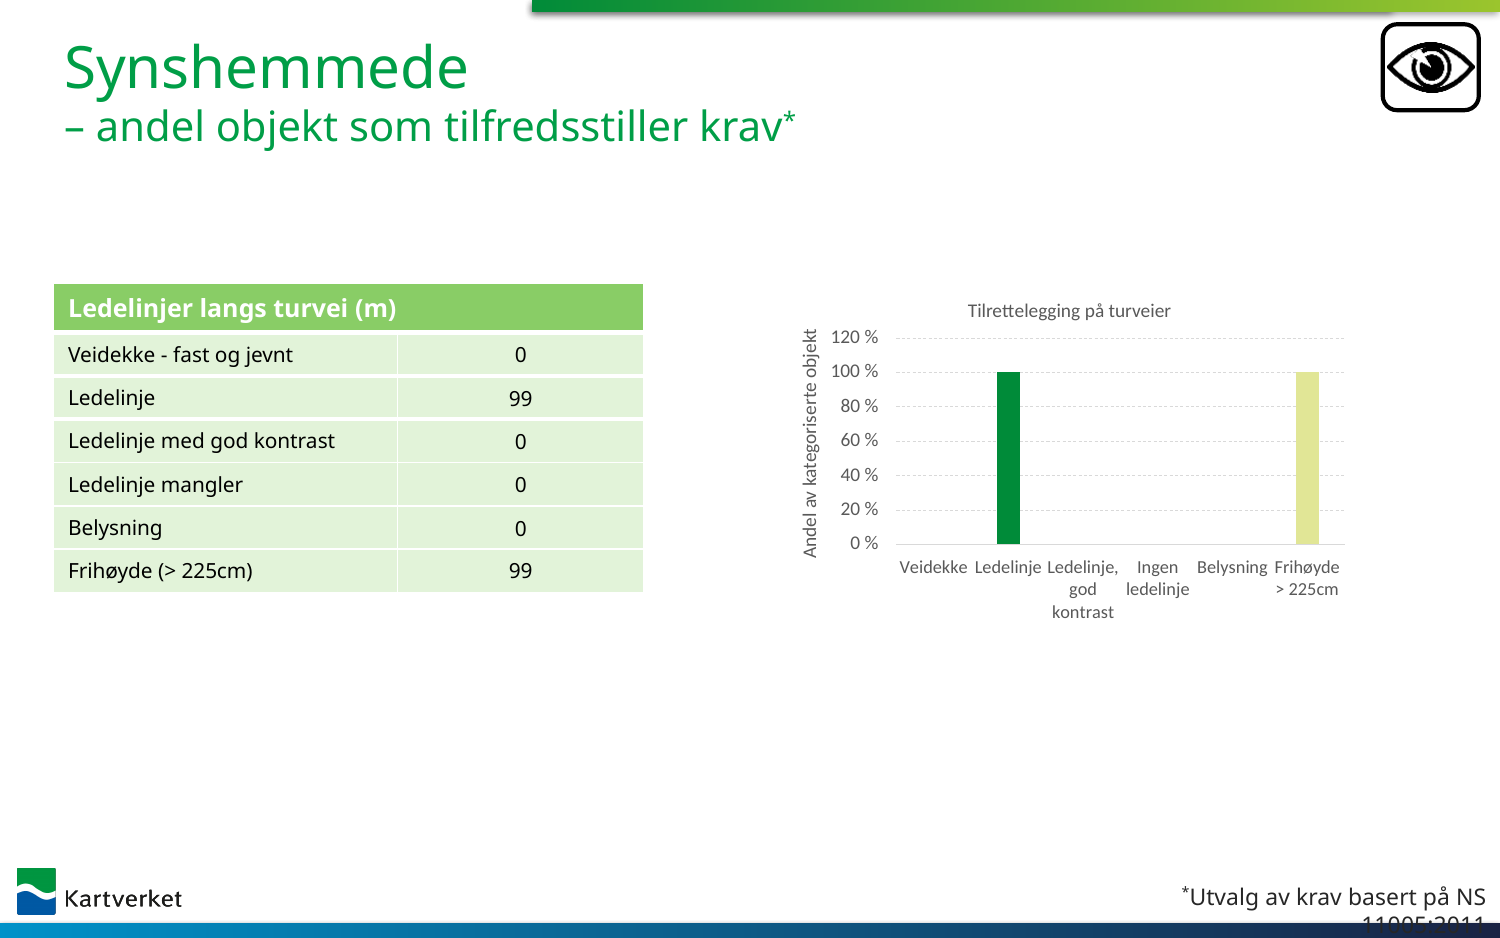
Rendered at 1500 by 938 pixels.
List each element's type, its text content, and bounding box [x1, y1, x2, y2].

table_cell 0 [398, 335, 643, 374]
table_cell Veidekke - fast og jevnt [54, 335, 397, 374]
text_box *Utvalg av krav basert på NS 11005:2011 [1068, 873, 1500, 938]
table_cell Ledelinje [54, 378, 397, 417]
table_cell Ledelinje mangler [54, 463, 397, 505]
table_cell 99 [398, 378, 643, 417]
table_cell Belysning [54, 507, 397, 548]
table_cell 0 [398, 463, 643, 505]
table_cell 0 [398, 507, 643, 548]
picture [791, 291, 1348, 630]
table_cell Frihøyde (> 225cm) [54, 550, 397, 592]
table_cell 0 [398, 421, 643, 462]
table_header Ledelinjer langs turvei (m) [54, 284, 643, 330]
text_box Synshemmede – andel objekt som tilfredsstiller krav* [49, 24, 1431, 158]
table_cell 99 [398, 550, 643, 592]
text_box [1382, 24, 1480, 111]
table_cell Ledelinje med god kontrast [54, 421, 397, 462]
